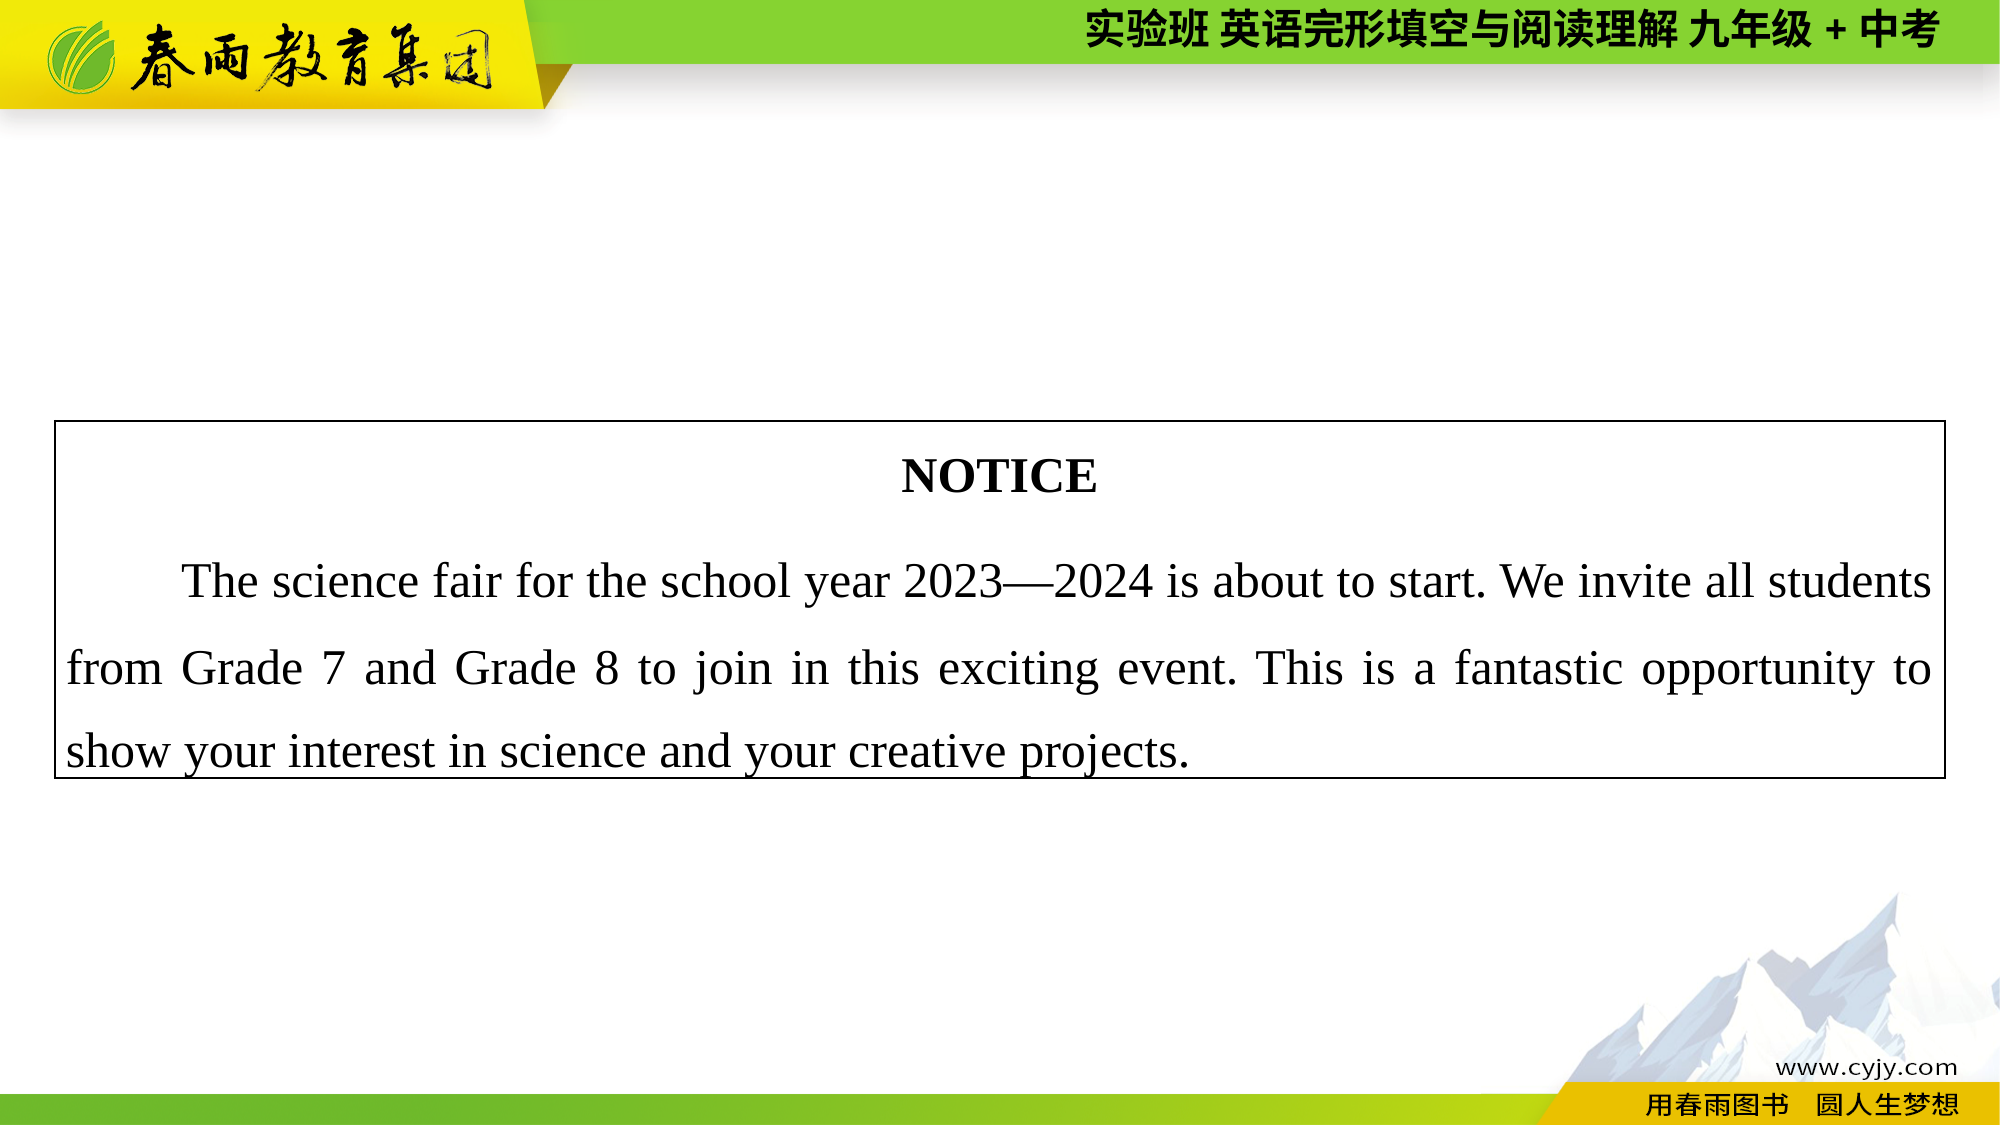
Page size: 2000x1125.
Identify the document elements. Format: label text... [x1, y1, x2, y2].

picture [0, 0, 2000, 1125]
table_header NOTICE The science fair for the school year 2023—2024 is about to start. We invite all students from Grade 7 and Grade 8 to join in this exciting event. This is a fantastic opportunity to show your interest in science and your creative projects. [56, 422, 1944, 777]
